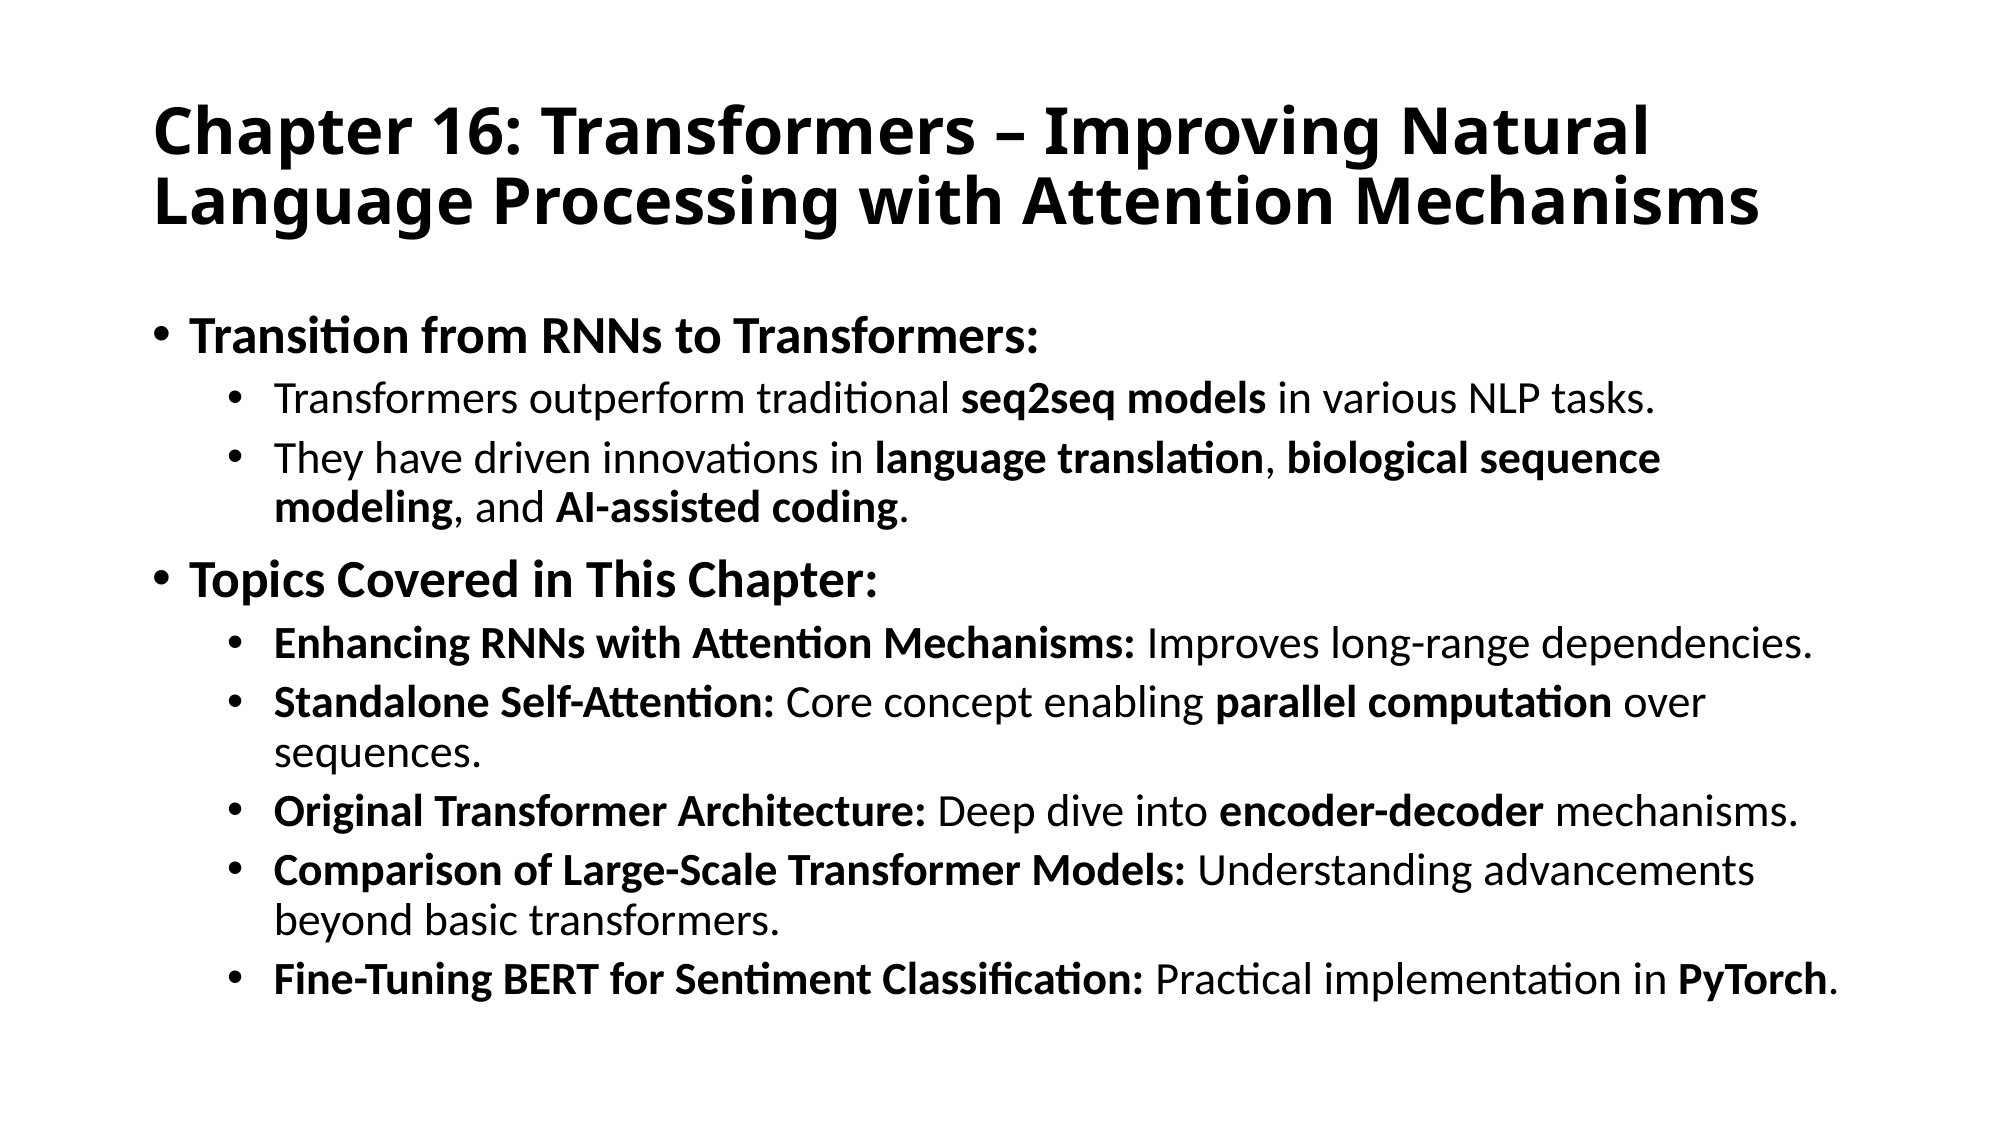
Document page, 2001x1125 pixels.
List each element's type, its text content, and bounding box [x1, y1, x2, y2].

title Chapter 16: Transformers – Improving Natural Language Processing with Attention Mechanisms [137, 59, 1863, 278]
list Transition from RNNs to Transformers: Transformers outperform traditional seq2seq models in various NLP tasks. They have driven innovations in language translation, biological sequence modeling, and AI-assisted coding. Topics Covered in This Chapter: Enhancing RNNs with Attention Mechanisms: Improves long-range dependencies. Standalone Self-Attention: Core concept enabling parallel computation over sequences. Original Transformer Architecture: Deep dive into encoder-decoder mechanisms. Comparison of Large-Scale Transformer Models: Understanding advancements beyond basic transformers. Fine-Tuning BERT for Sentiment Classification: Practical implementation in PyTorch. [137, 299, 1863, 1014]
